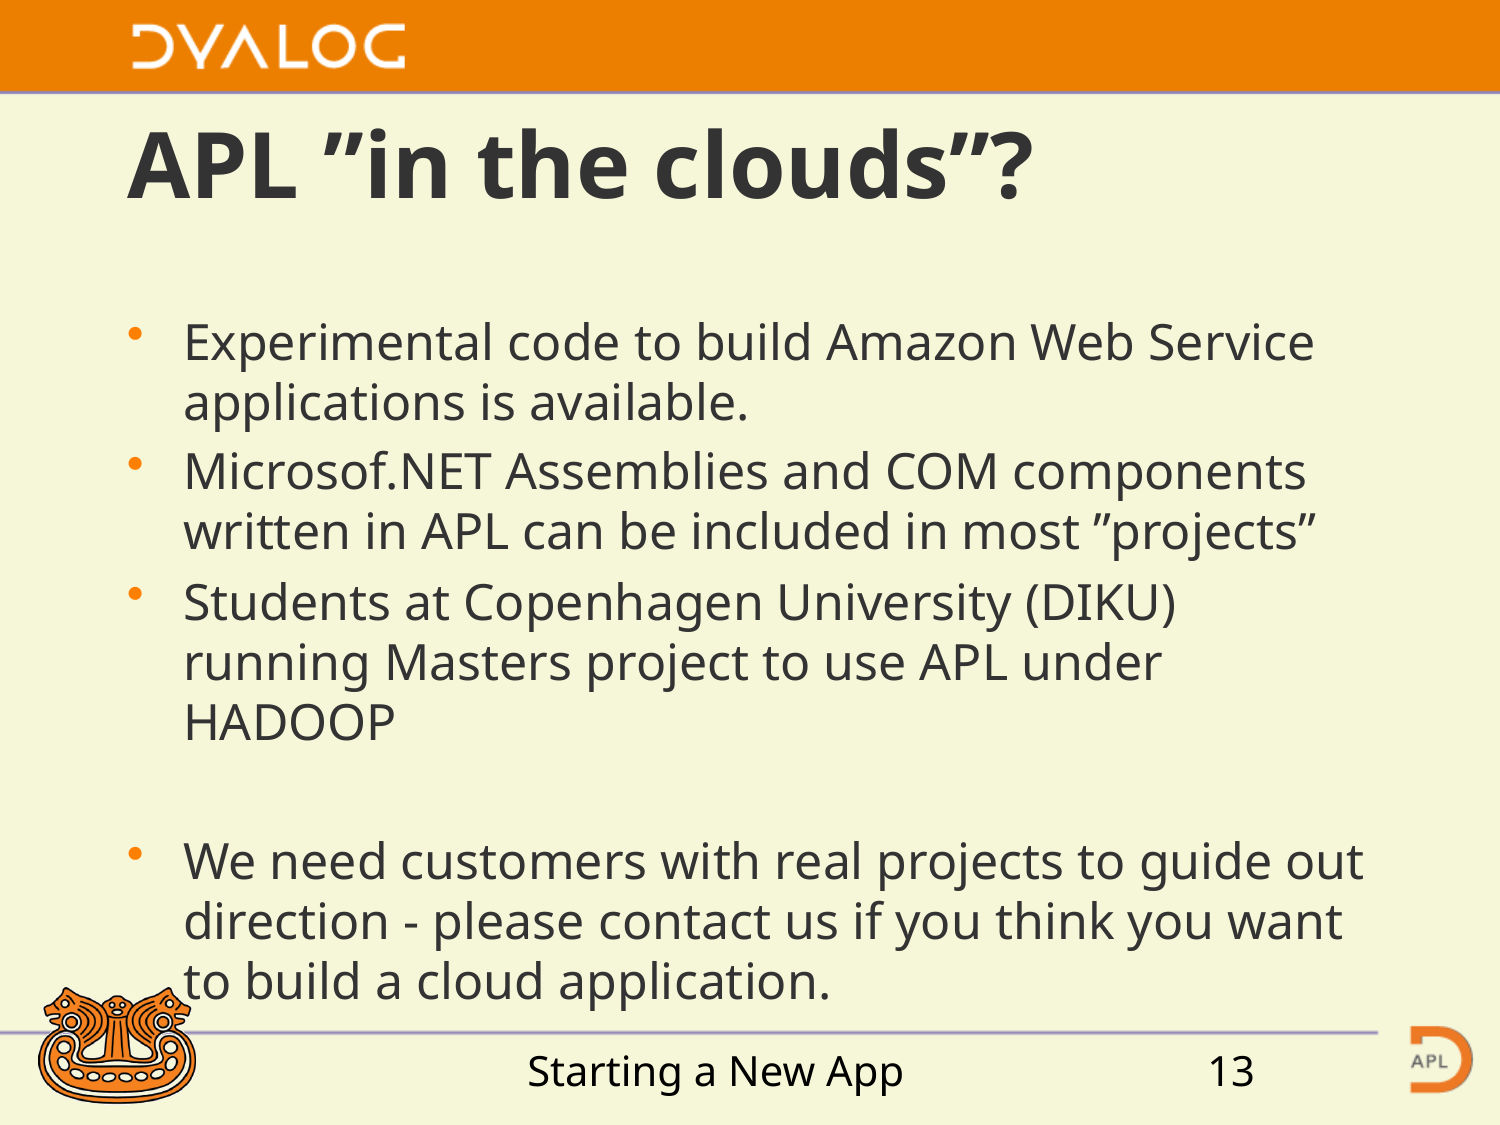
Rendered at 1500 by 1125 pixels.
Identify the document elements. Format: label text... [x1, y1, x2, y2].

footer Starting a New App [512, 1037, 988, 1113]
list Experimental code to build Amazon Web Service applications is available. Microsof.NET Assemblies and COM components written in APL can be included in most ”projects” Students at Copenhagen University (DIKU) running Masters project to use APL under HADOOP We need customers with real projects to guide out direction - please contact us if you think you want to build a cloud application. [112, 302, 1388, 978]
title APL ”in the clouds”? [112, 99, 1388, 288]
slide_number 13 [1074, 1037, 1388, 1113]
slide_number [112, 1037, 425, 1113]
picture [0, 0, 1500, 1125]
